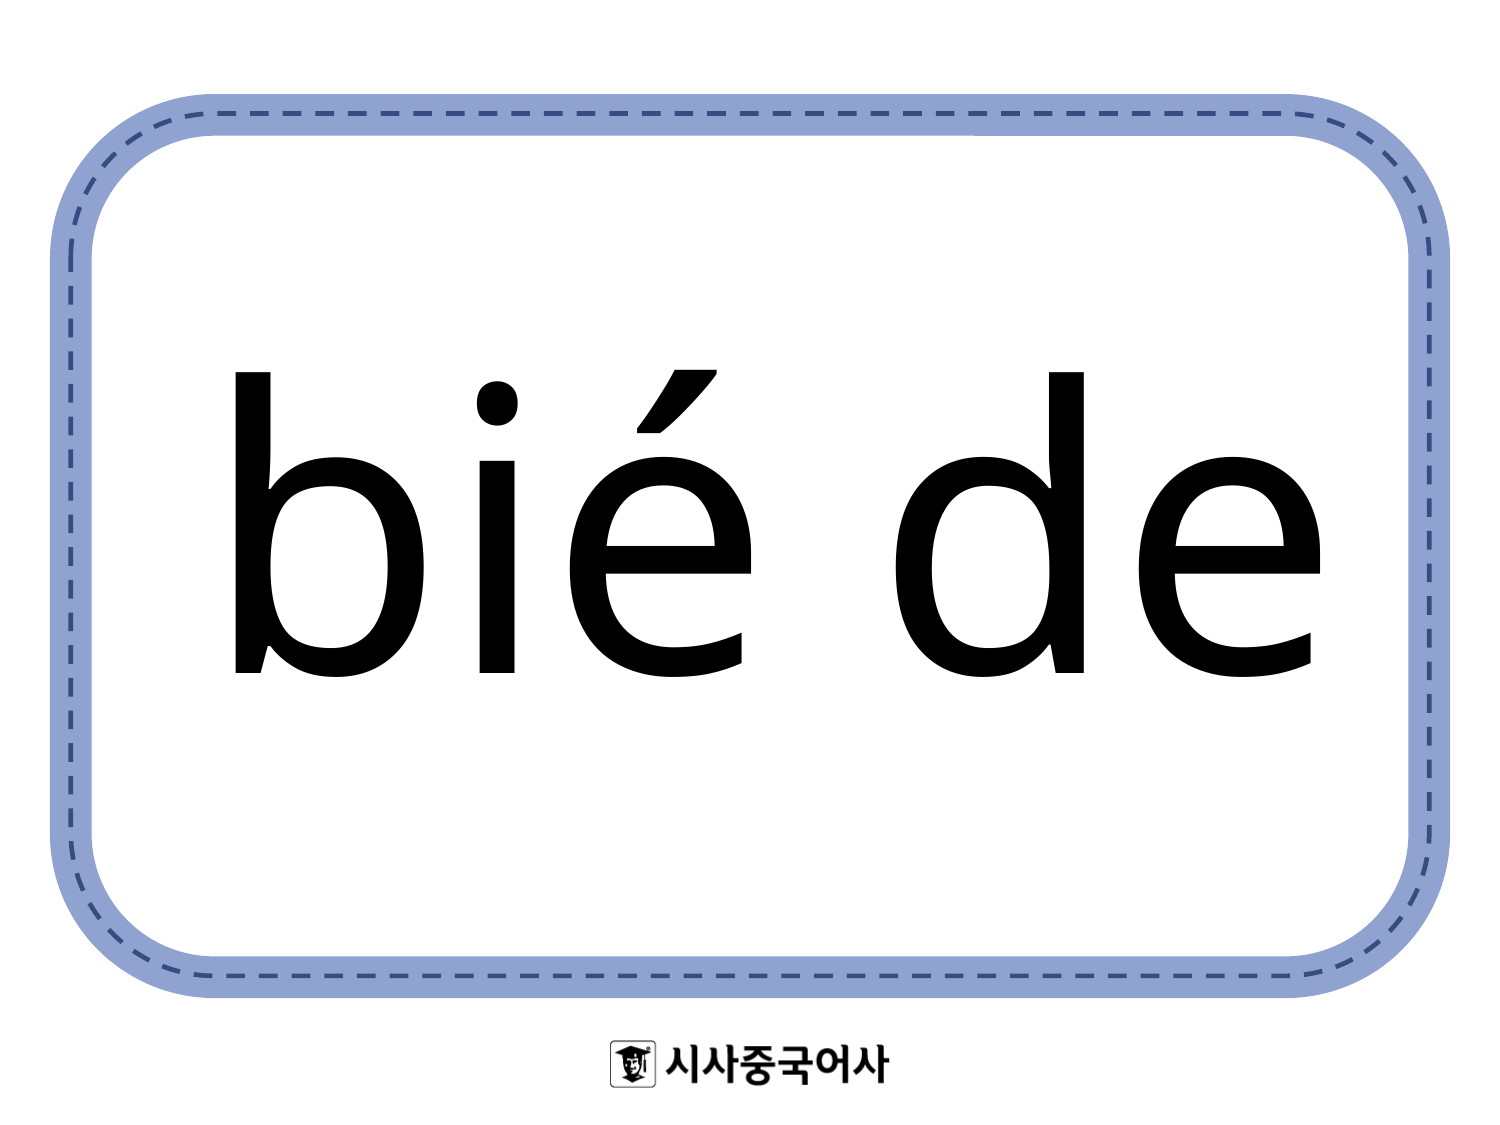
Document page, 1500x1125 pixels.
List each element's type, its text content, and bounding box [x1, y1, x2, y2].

picture [602, 1034, 898, 1094]
text_box bié de [167, 183, 1376, 846]
